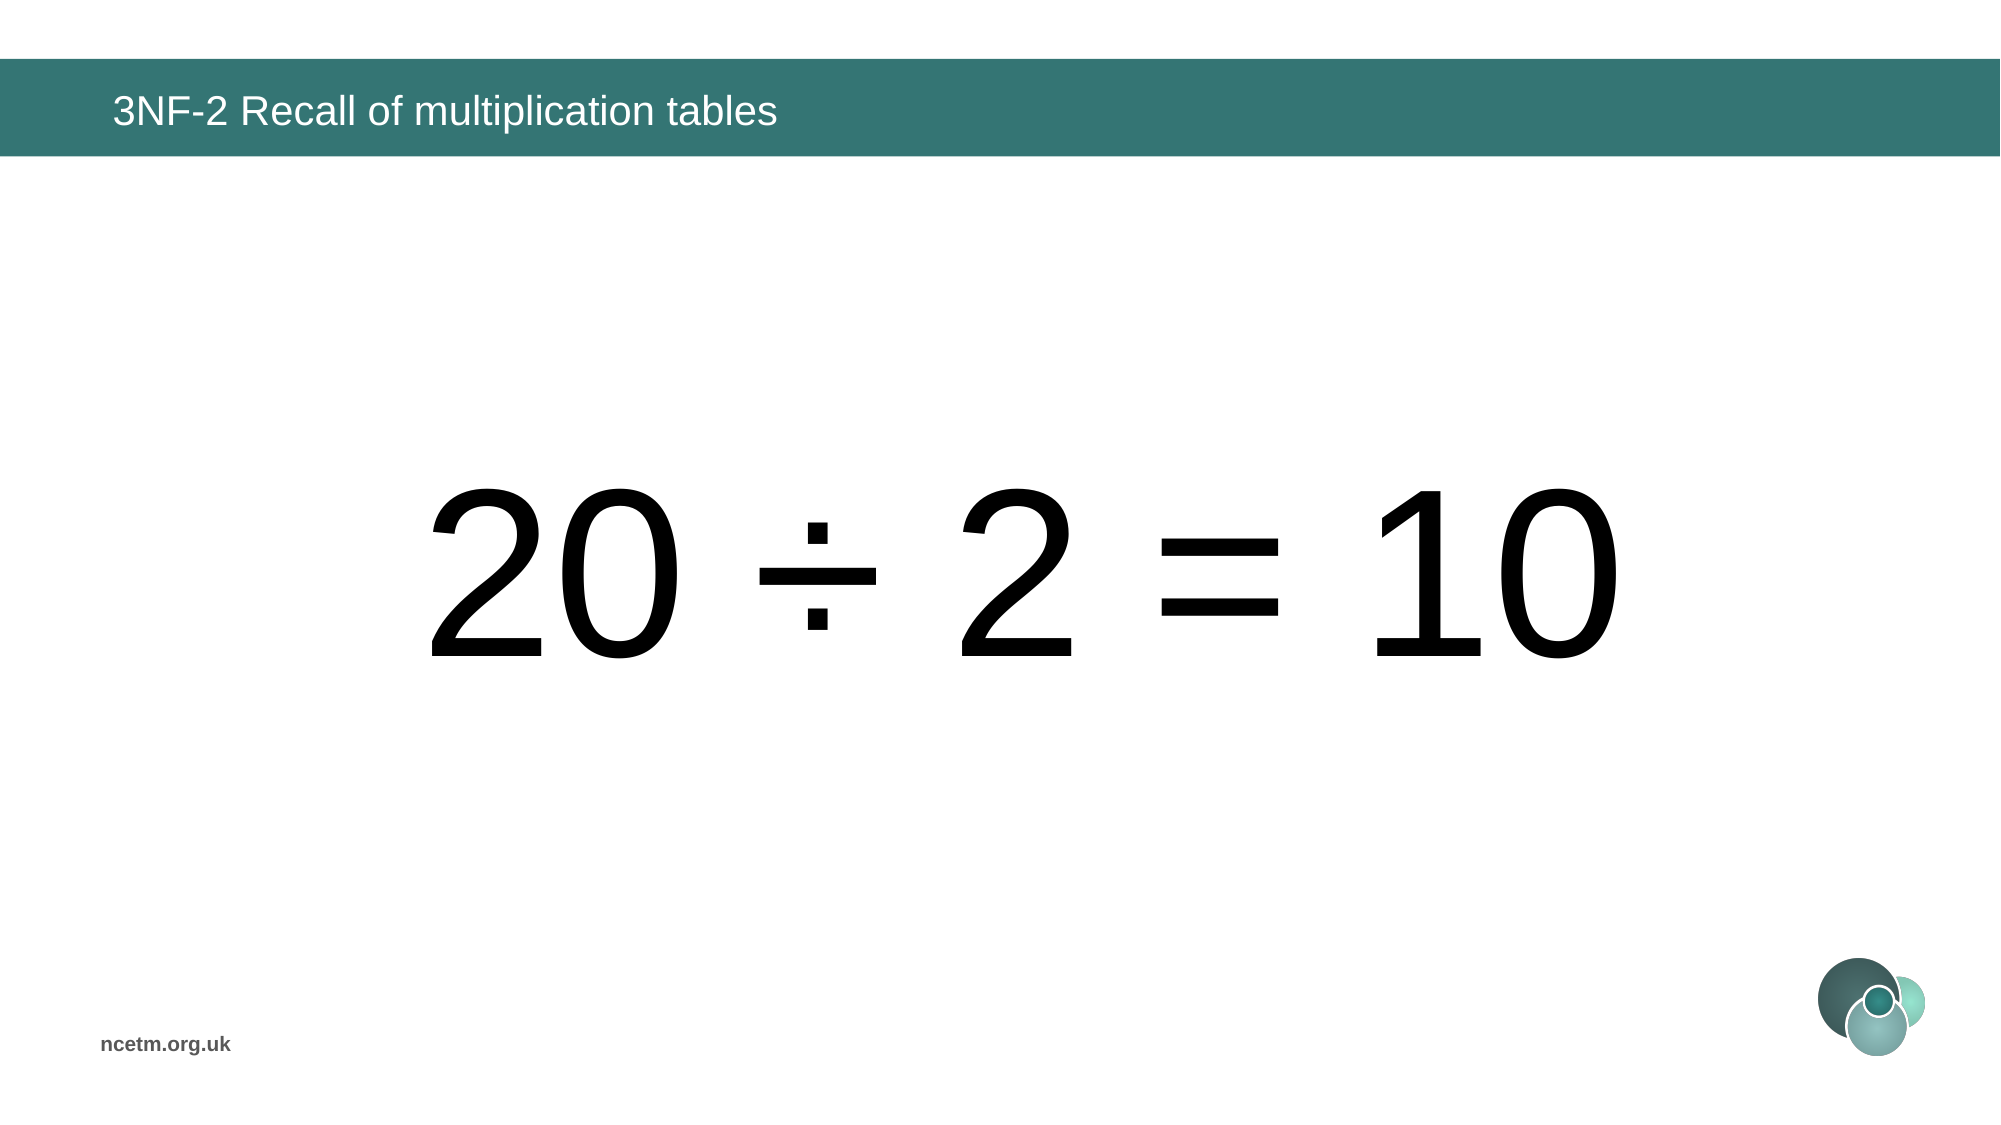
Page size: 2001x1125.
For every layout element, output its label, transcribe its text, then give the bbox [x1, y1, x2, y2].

title 3NF-2 Recall of multiplication tables [97, 76, 1945, 147]
picture [1818, 958, 1925, 1056]
text_box 20 ÷ 2 = [405, 409, 1344, 712]
text_box 10 [1344, 409, 1642, 712]
